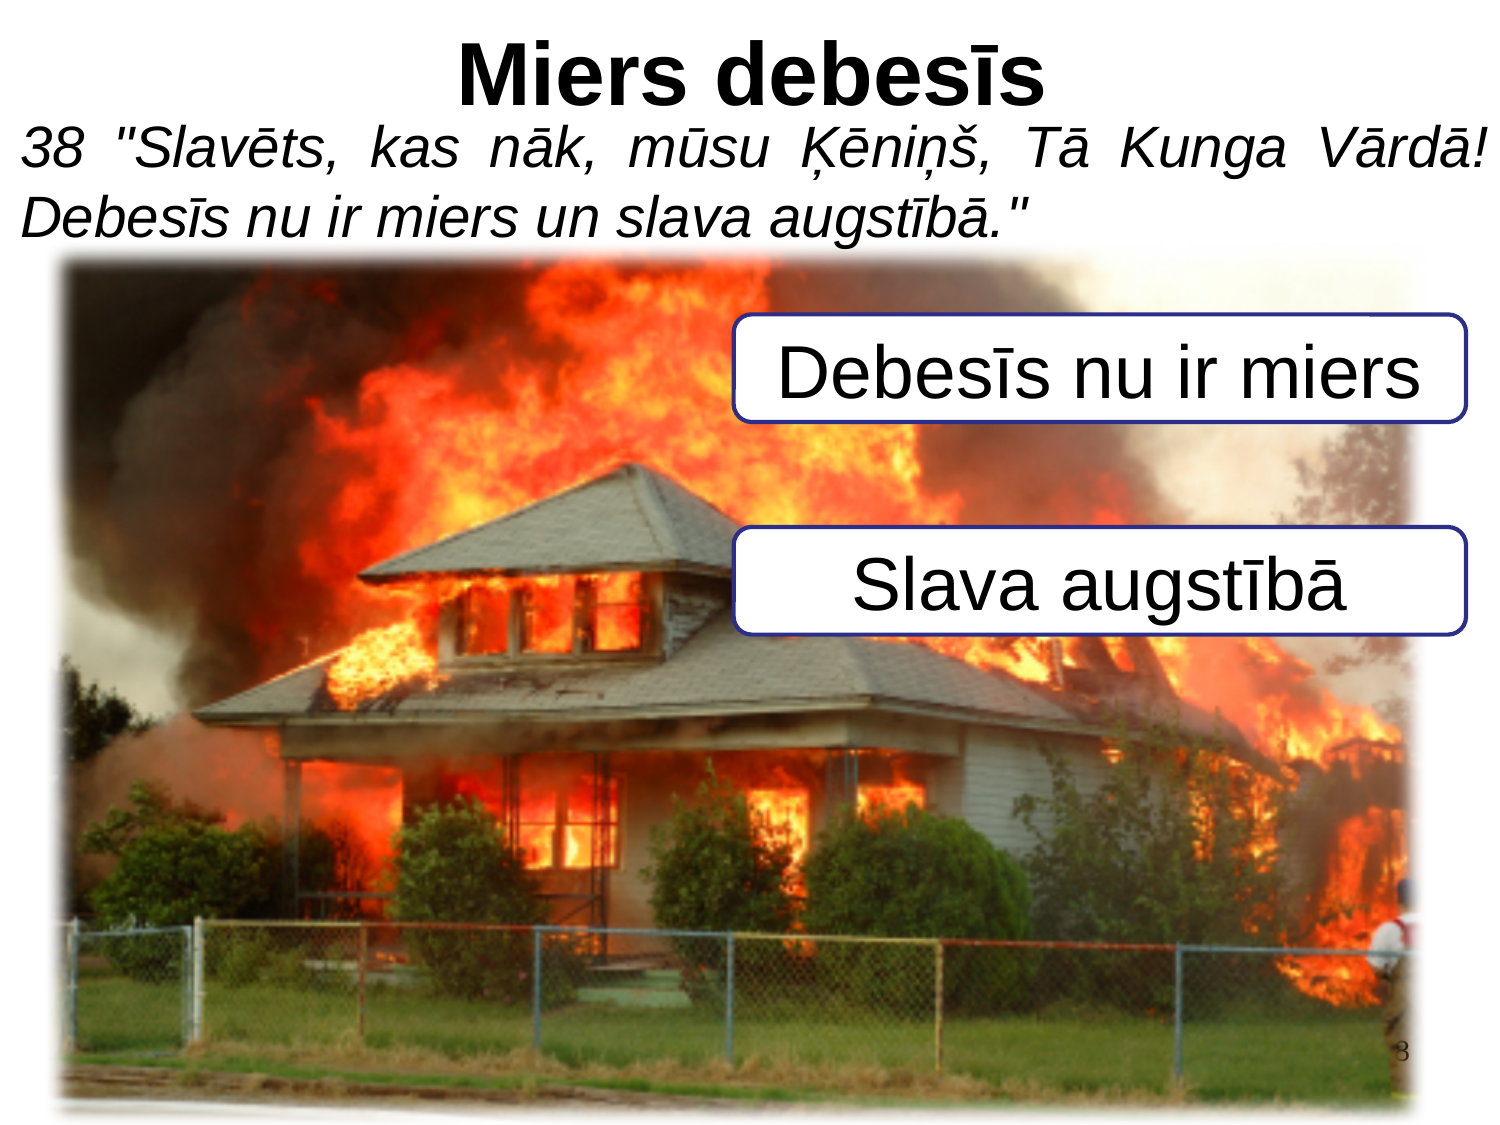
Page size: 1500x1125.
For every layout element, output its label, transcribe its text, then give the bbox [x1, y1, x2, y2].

text_box Debesīs nu ir miers [1432, 312, 1469, 425]
text_box Miers debesīs [76, 0, 1427, 101]
text_box 38 "Slavēts, kas nāk, mūsu Ķēniņš, Tā Kunga Vārdā! Debesīs nu ir miers un slava augstībā." [5, 101, 1500, 280]
picture [44, 242, 1428, 1125]
text_box Slava augstībā [1432, 524, 1469, 637]
